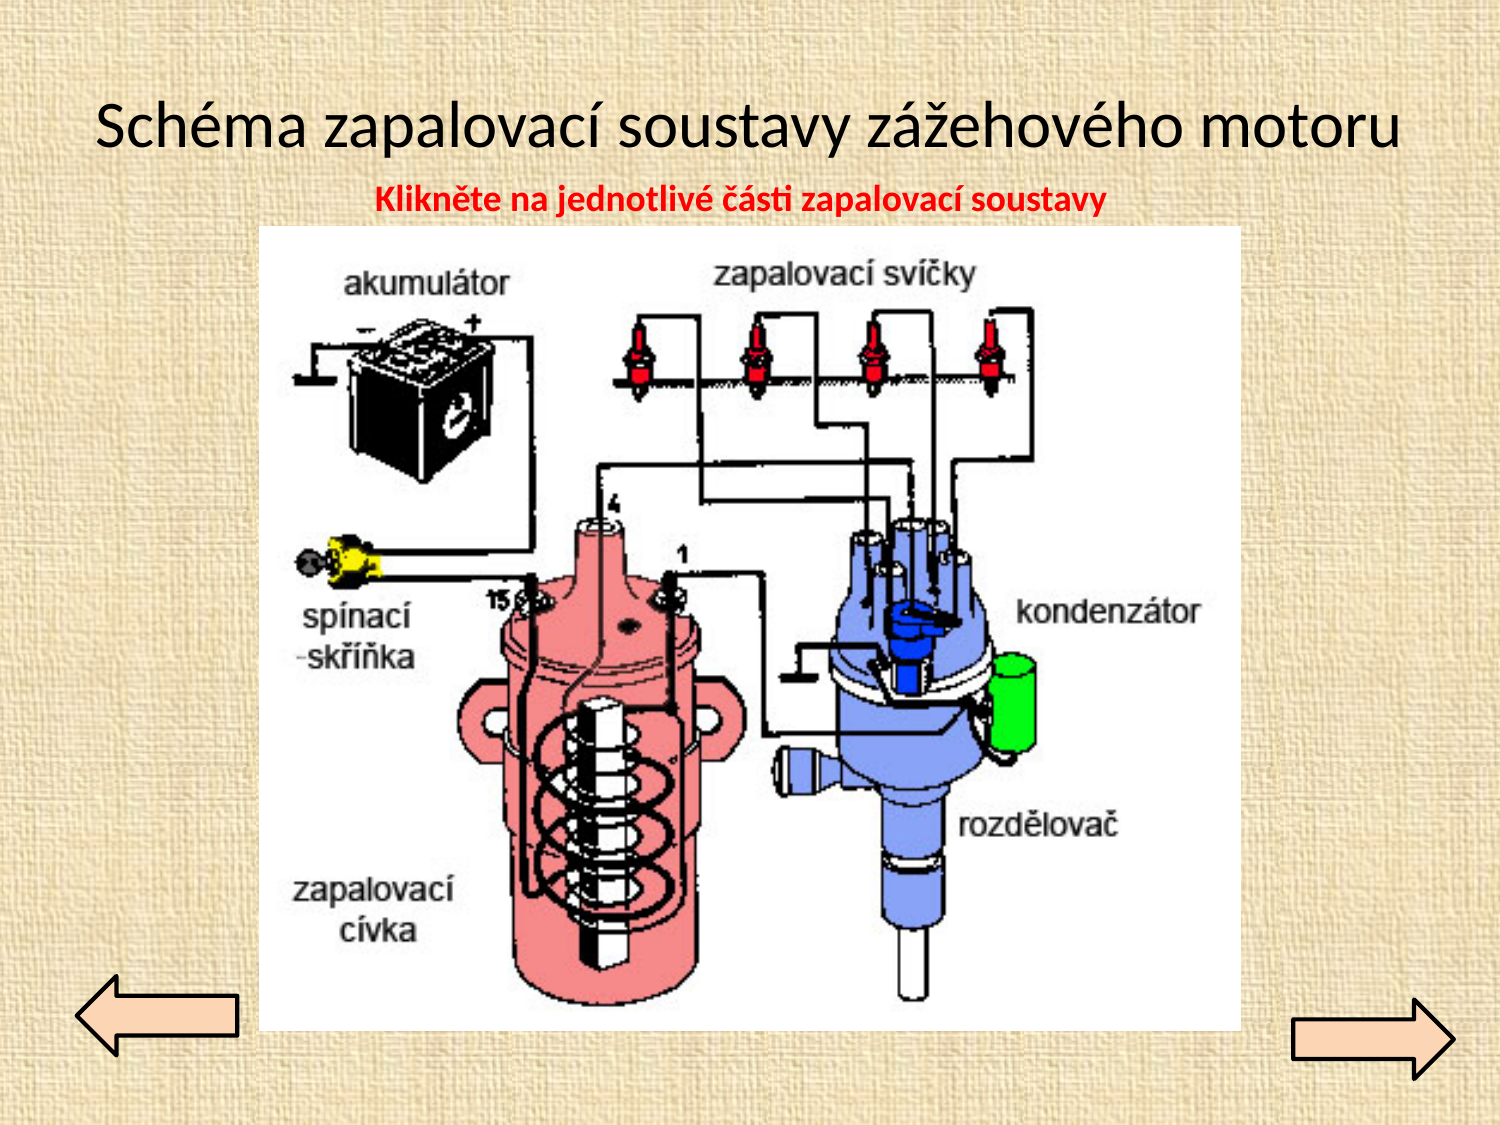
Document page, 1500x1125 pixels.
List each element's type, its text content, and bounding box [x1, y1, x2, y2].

text_box [74, 974, 240, 1058]
title Schéma zapalovací soustavy zážehového motoru [75, 45, 1425, 197]
picture [259, 226, 1241, 1031]
text_box [1291, 997, 1456, 1081]
text_box Klikněte na jednotlivé části zapalovací soustavy [360, 166, 1140, 225]
